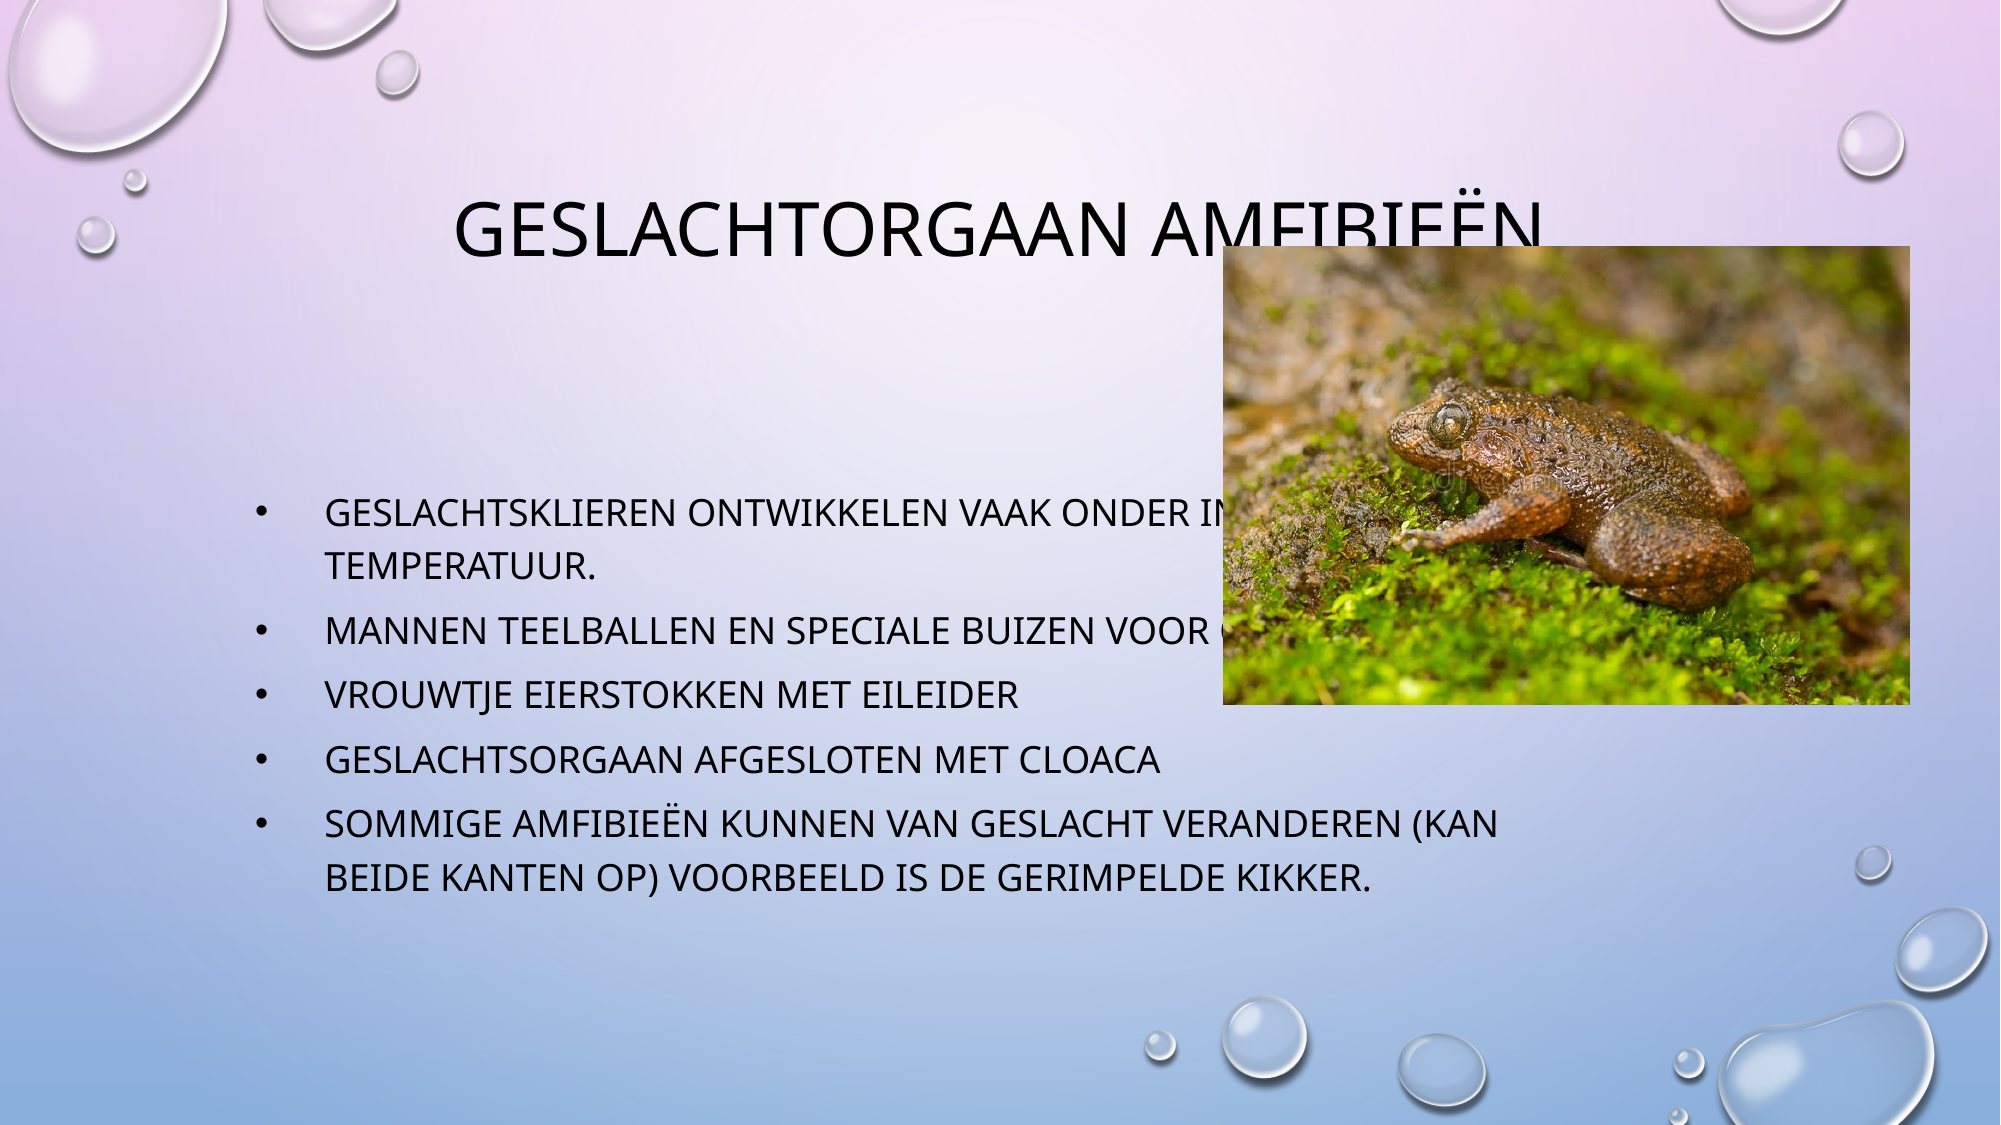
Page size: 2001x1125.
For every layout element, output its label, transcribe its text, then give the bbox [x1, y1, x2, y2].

picture [0, 0, 2000, 1125]
list Geslachtsklieren ontwikkelen vaak onder invloed van temperatuur. Mannen teelballen en speciale buizen voor opslag sperma Vrouwtje eierstokken met eileider Geslachtsorgaan afgesloten met cloaca Sommige amfibieën kunnen van geslacht veranderen (kan beide kanten op) voorbeeld is de gerimpelde kikker. [196, 327, 1618, 959]
title Geslachtorgaan Amfibieën [149, 101, 1851, 364]
